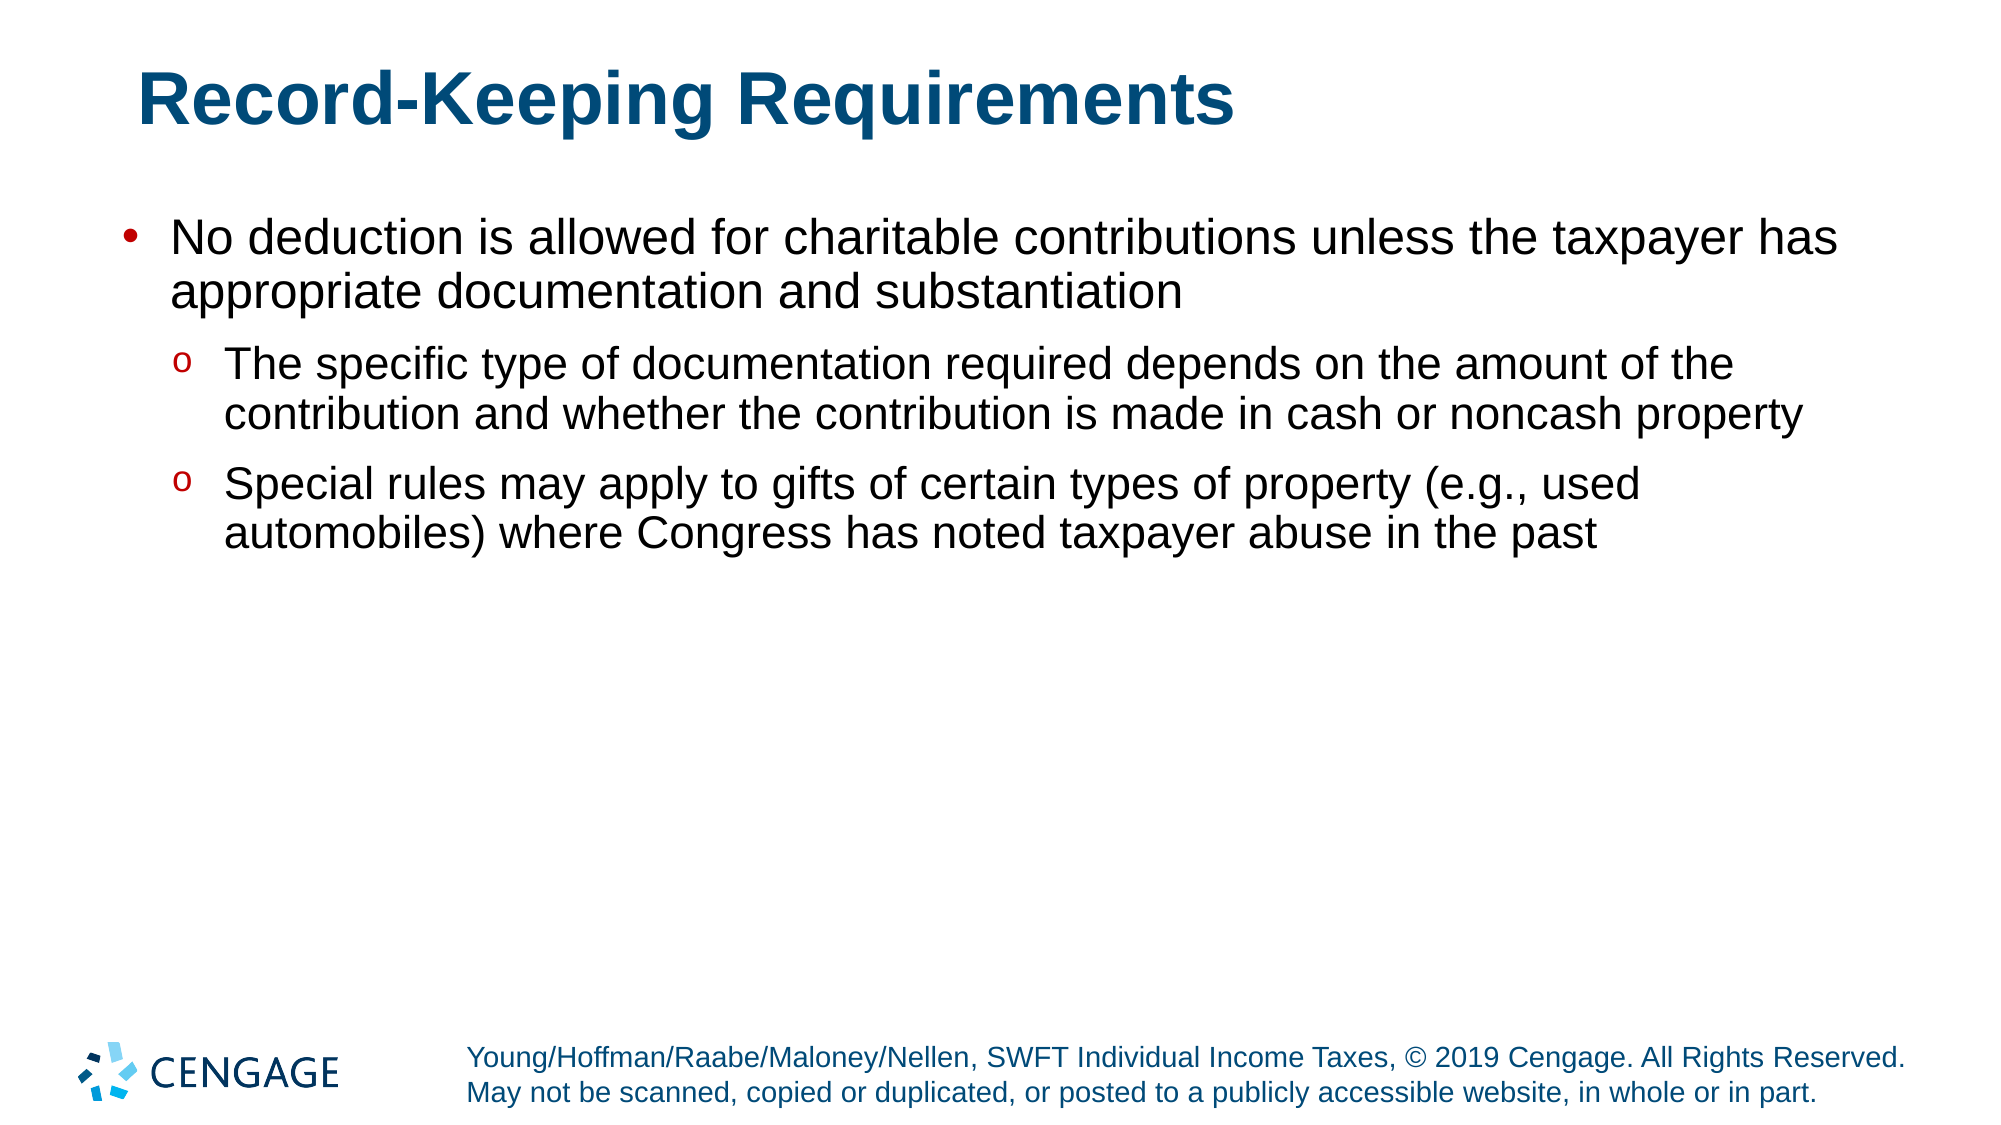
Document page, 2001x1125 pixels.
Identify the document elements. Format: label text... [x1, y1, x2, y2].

title Record-Keeping Requirements [137, 59, 1863, 171]
picture [78, 1042, 338, 1101]
list No deduction is allowed for charitable contributions unless the taxpayer has appropriate documentation and substantiation The specific type of documentation required depends on the amount of the contribution and whether the contribution is made in cash or noncash property Special rules may apply to gifts of certain types of property (e.g., used automobiles) where Congress has noted taxpayer abuse in the past [121, 211, 1880, 582]
